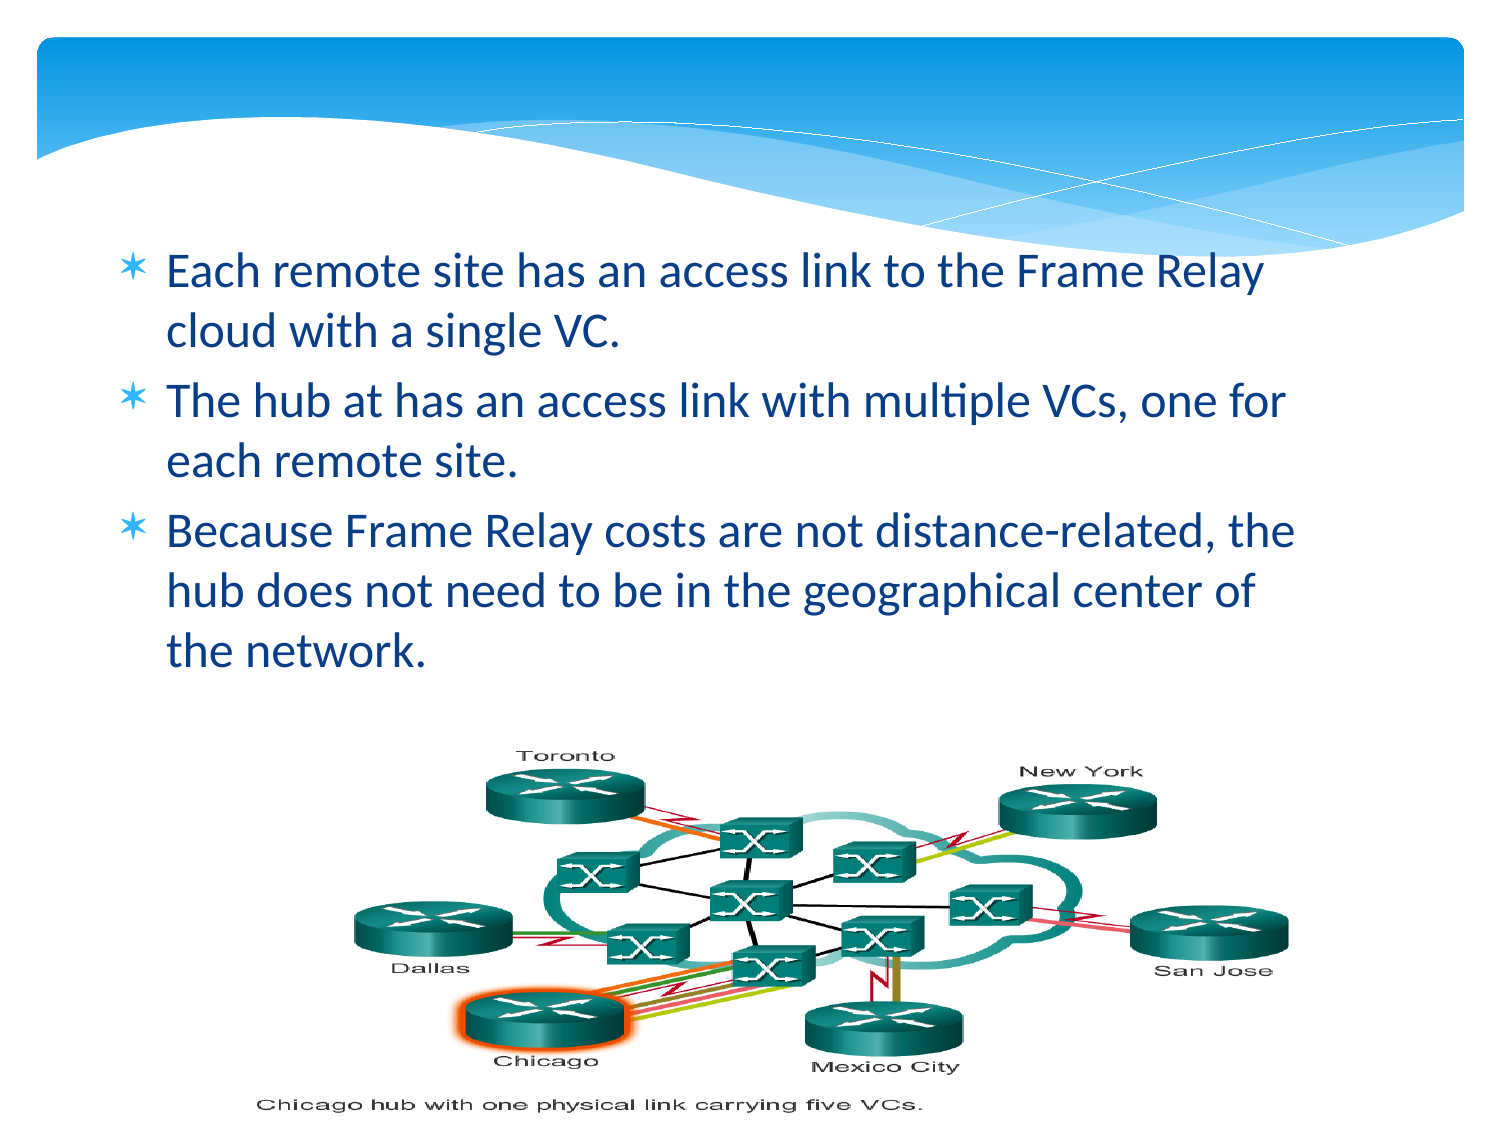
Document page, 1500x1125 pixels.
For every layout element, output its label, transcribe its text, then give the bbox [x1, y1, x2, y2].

picture [182, 740, 1322, 1125]
list Each remote site has an access link to the Frame Relay cloud with a single VC. The hub at has an access link with multiple VCs, one for each remote site. Because Frame Relay costs are not distance-related, the hub does not need to be in the geographical center of the network. [106, 230, 1322, 797]
